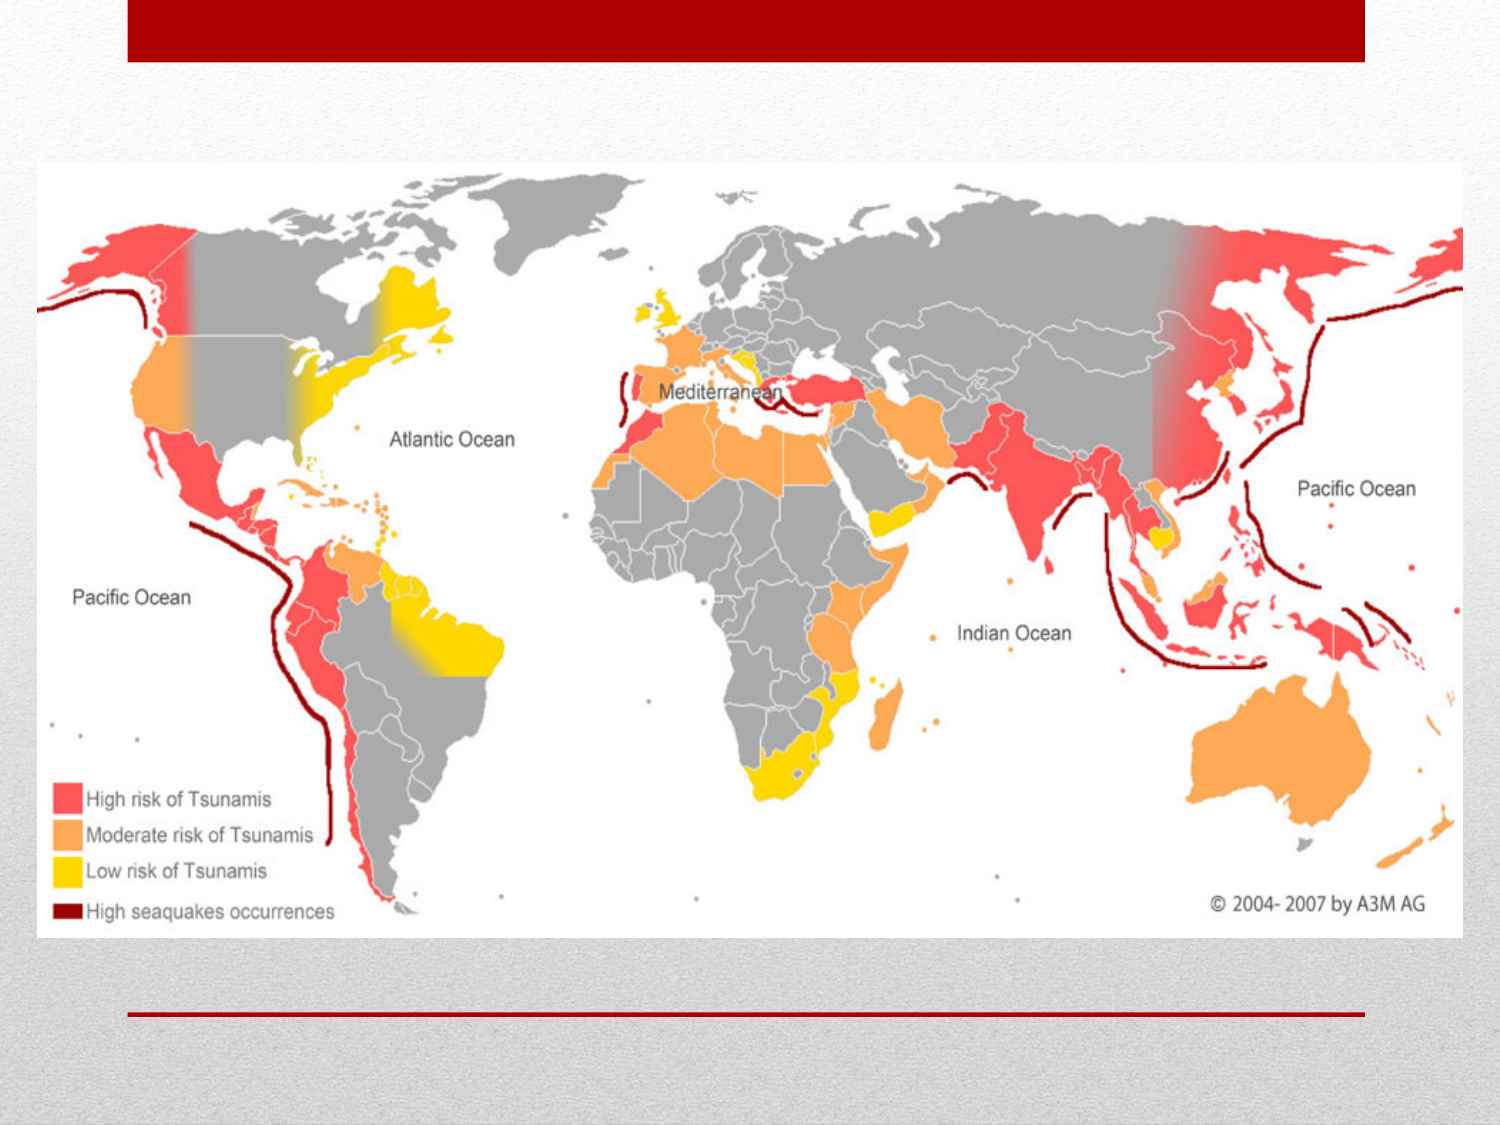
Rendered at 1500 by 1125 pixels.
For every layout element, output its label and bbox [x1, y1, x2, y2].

picture [36, 161, 1464, 939]
